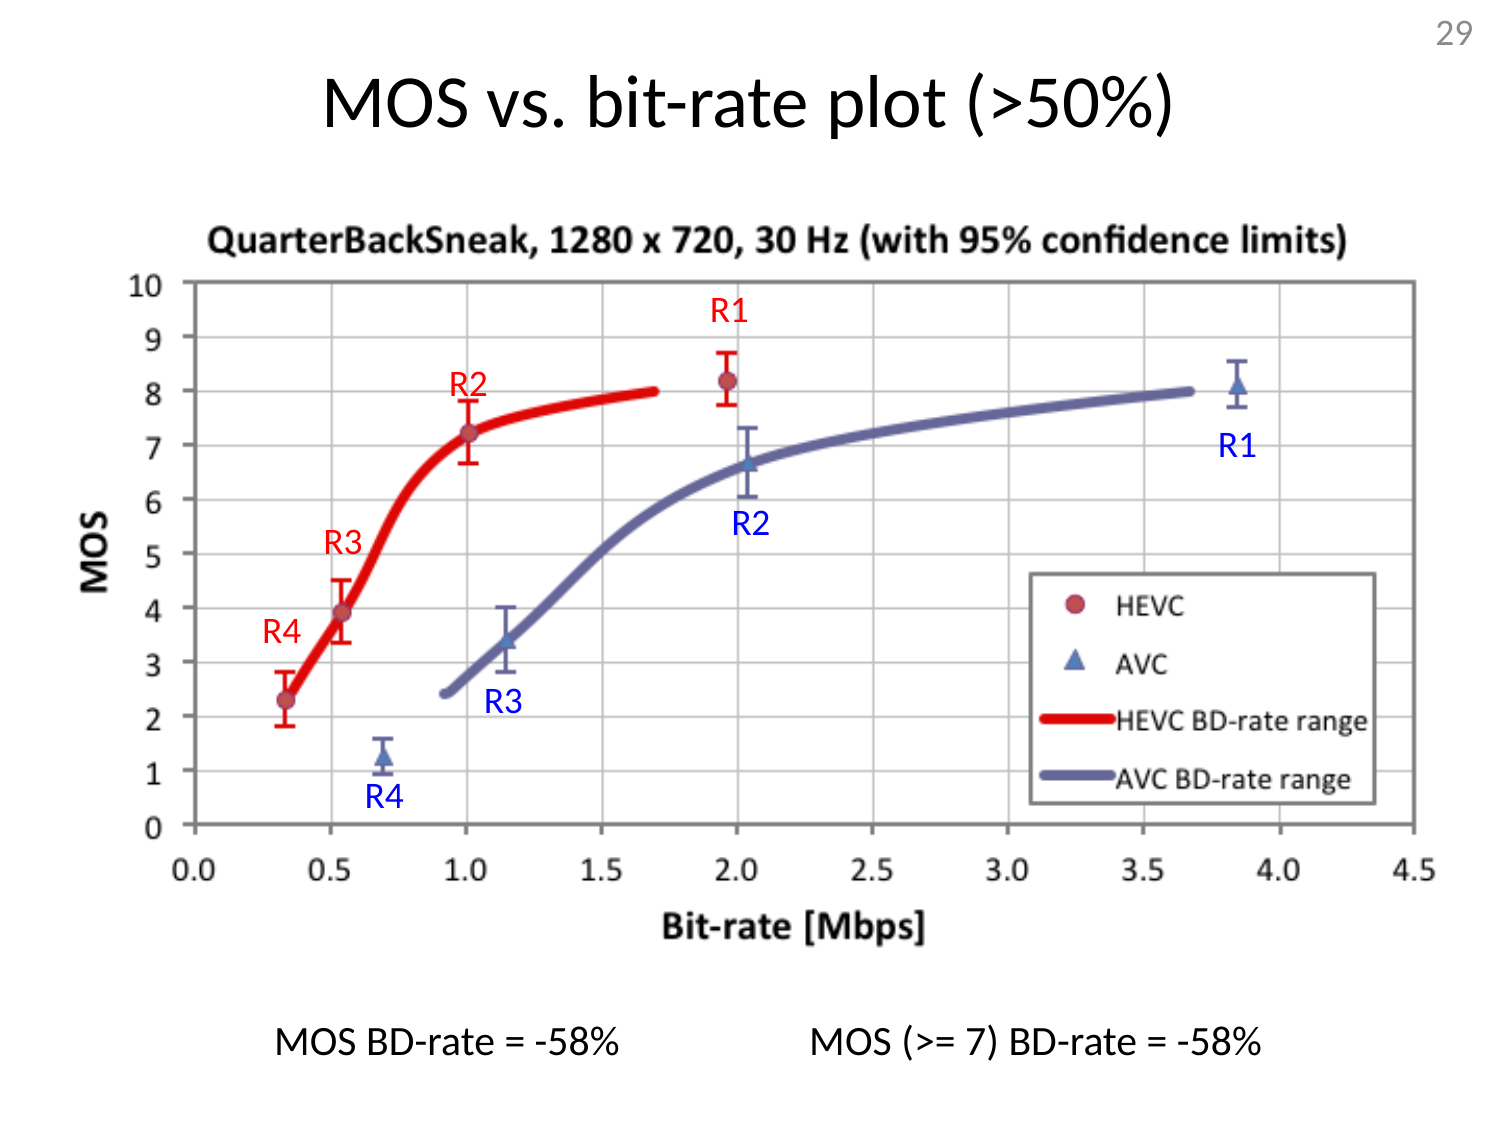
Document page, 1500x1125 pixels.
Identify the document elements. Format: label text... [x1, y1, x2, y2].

text_box MOS BD-rate = -58% MOS (>= 7) BD-rate = -58% [259, 1006, 1278, 1071]
text_box MOS vs. bit-rate plot (>50%) [26, 45, 1473, 158]
slide_number 29 [1374, 0, 1489, 60]
picture [0, 172, 1500, 953]
